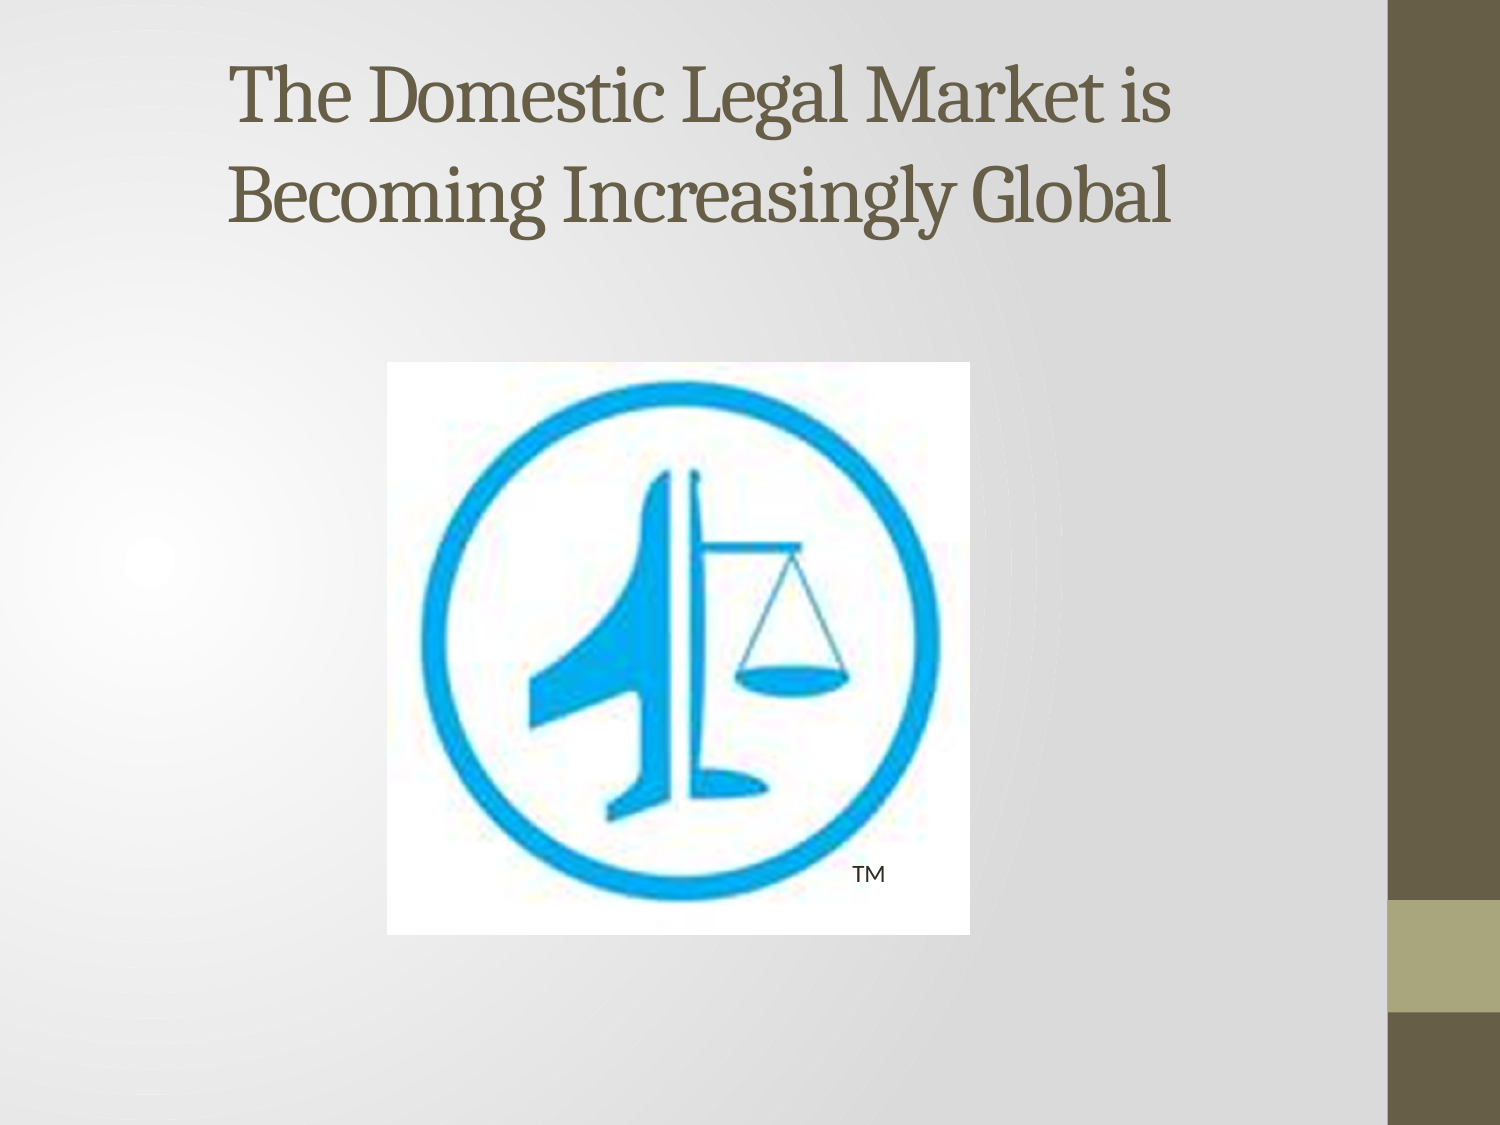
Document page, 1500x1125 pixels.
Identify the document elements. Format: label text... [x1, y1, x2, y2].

title The Domestic Legal Market is Becoming Increasingly Global [75, 45, 1325, 233]
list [386, 361, 971, 935]
